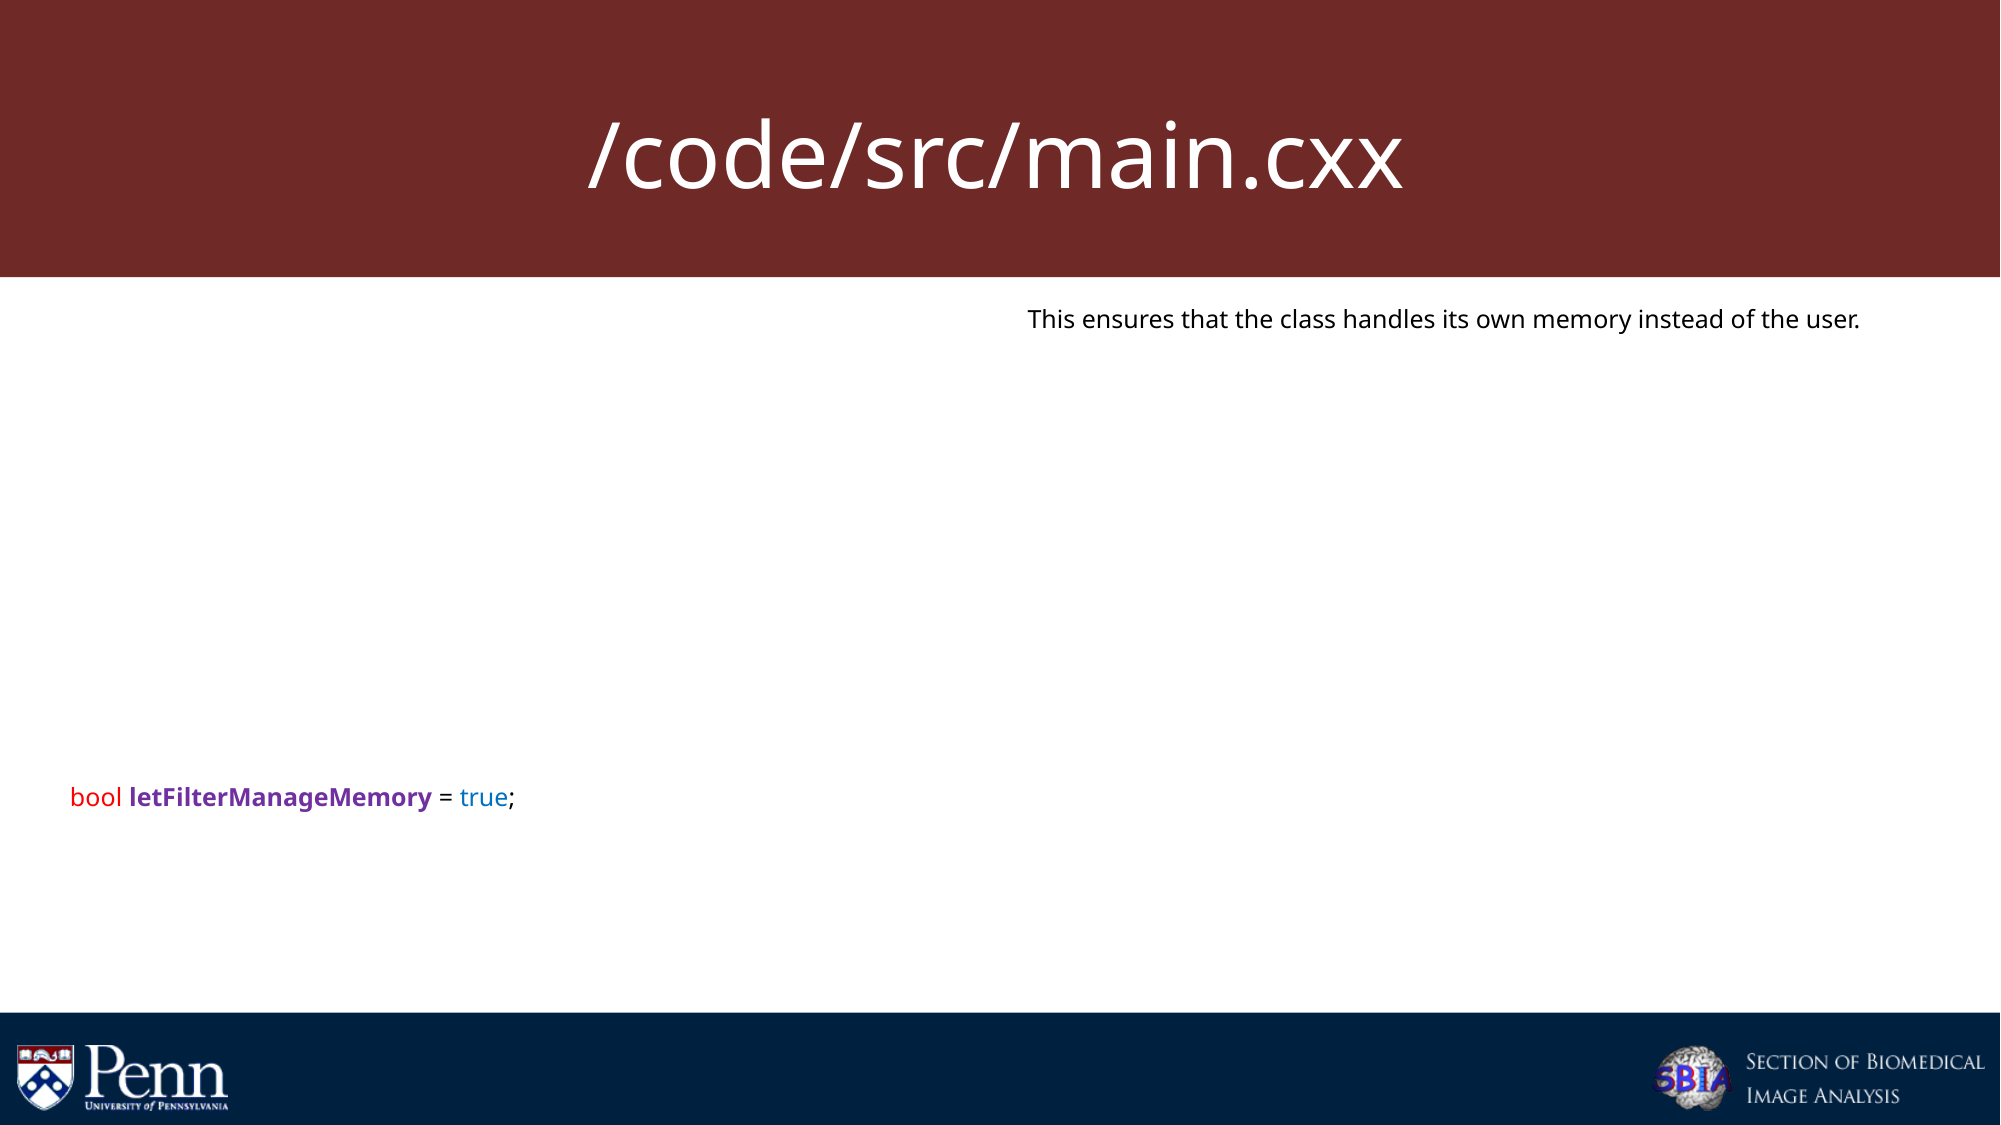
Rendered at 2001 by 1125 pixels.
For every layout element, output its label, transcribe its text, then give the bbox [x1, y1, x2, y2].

picture [1652, 1044, 1985, 1112]
picture [17, 1045, 228, 1111]
list MatrixType outputMatrix = vnl_matrix_inverse< PixelType >(inputMatrix); typedef itk::ImportImageFilter< PixelType, 2> ImportFilterType; ImportFilterType::Pointer filter = ImportFilterType::New(); filter->SetOrigin( inputImage->GetOrigin() ); filter->SetDirection( inputImage->GetDirection() ); filter->SetSpacing( inputImage->GetSpacing() ); filter->SetRegion( inputImage->GetBufferedRegion() ); bool letFilterManageMemory = true; filter->SetImportPointer( outputMatrix.data_block(), rows * cols, letFilterManageMemory ); [42, 299, 988, 1014]
list This ensures that the class handles its own memory instead of the user. [1012, 299, 1952, 1014]
title /code/src/main.cxx [42, 43, 1952, 275]
